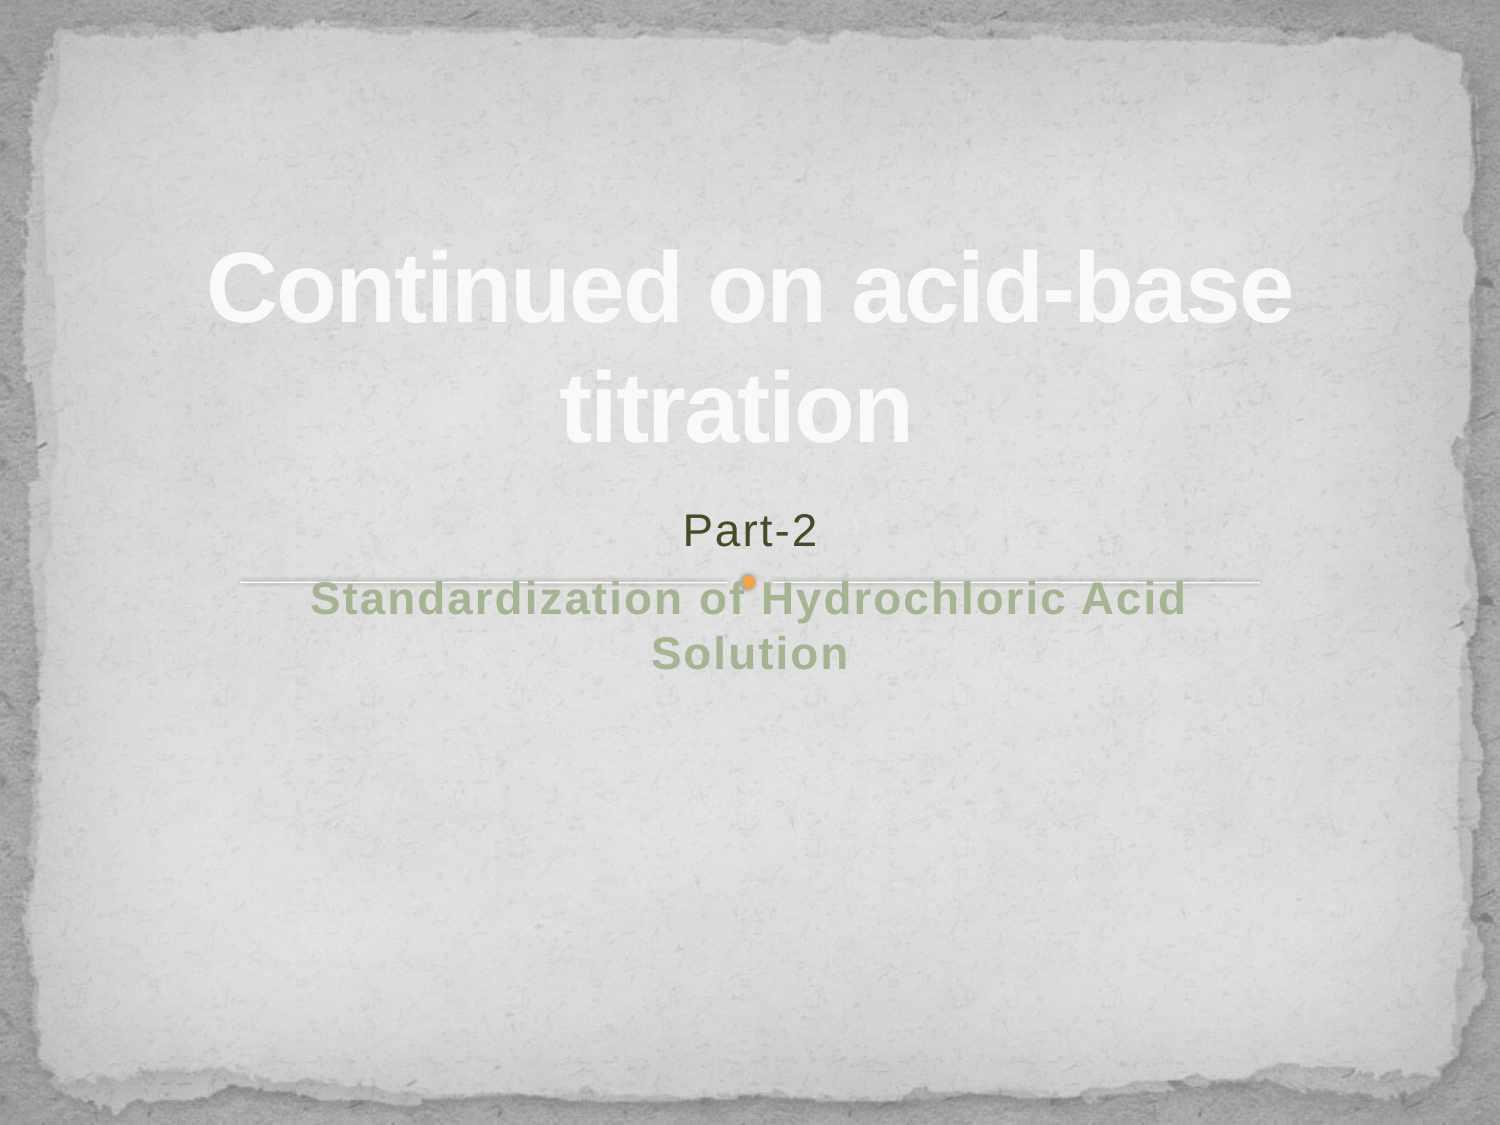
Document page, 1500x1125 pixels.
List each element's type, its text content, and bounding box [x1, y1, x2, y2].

subtitle Part-2 Standardization of Hydrochloric Acid Solution [225, 493, 1275, 782]
title Continued on acid-base titration [112, 228, 1388, 470]
